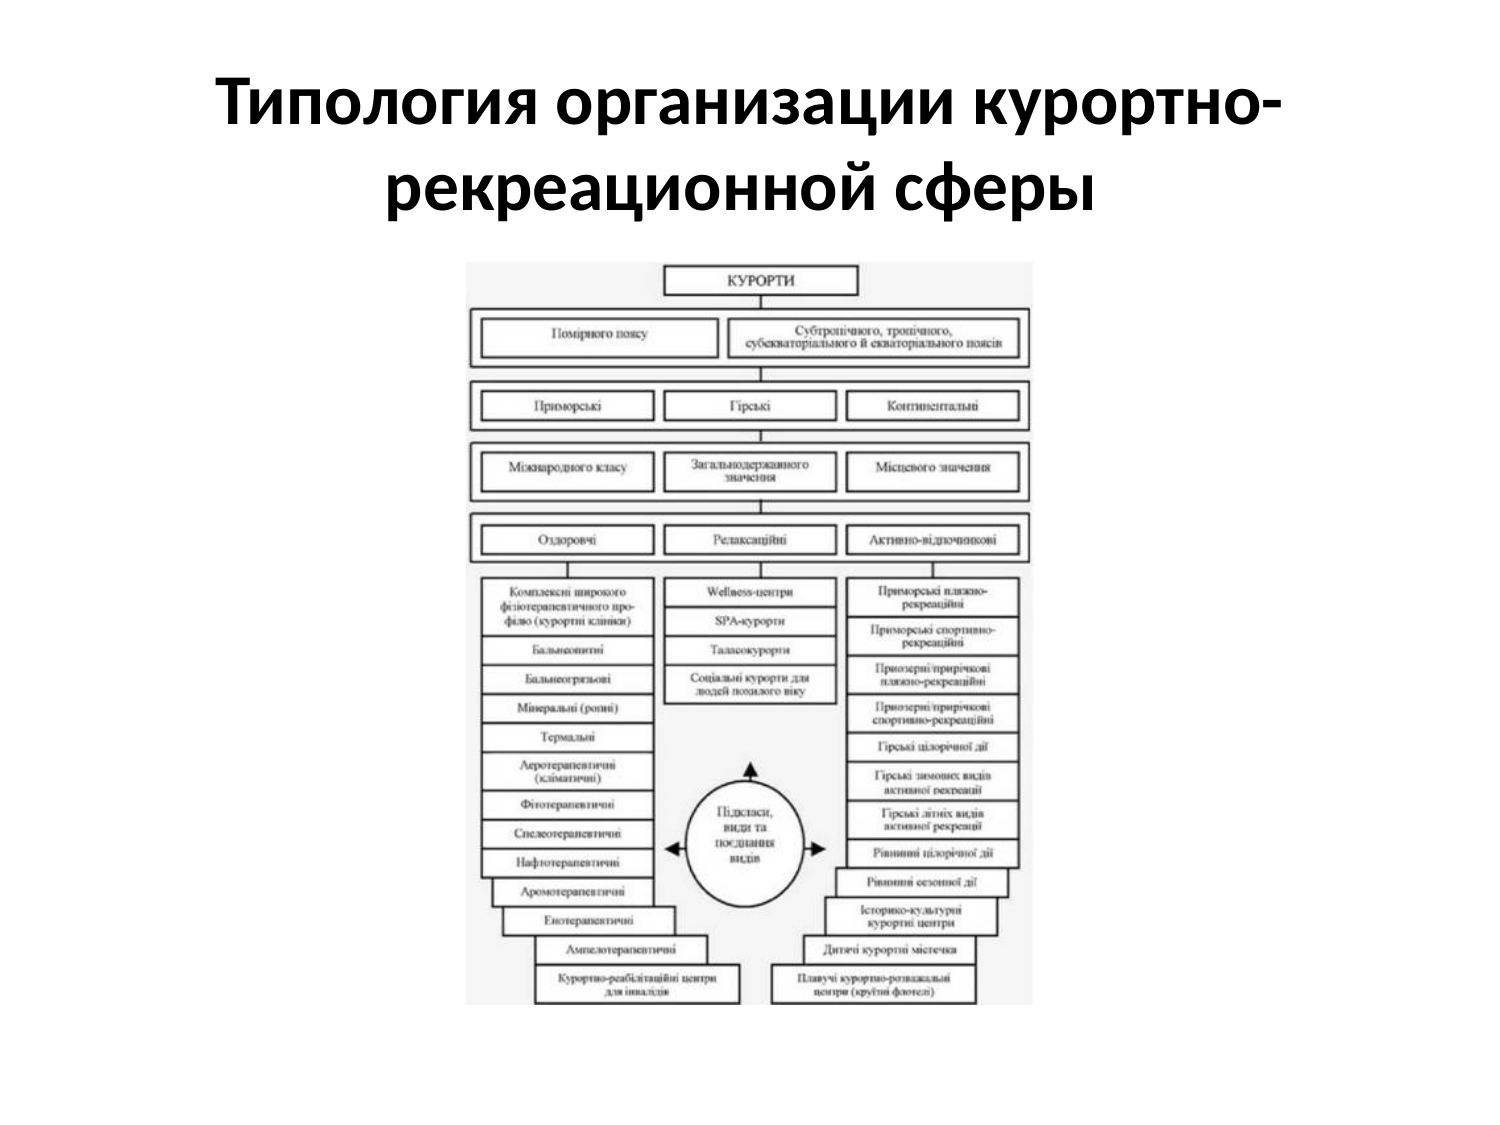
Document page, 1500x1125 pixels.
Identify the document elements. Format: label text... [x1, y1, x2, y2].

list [466, 262, 1034, 1006]
title Типология организации курортно-рекреационной сферы [75, 45, 1425, 233]
